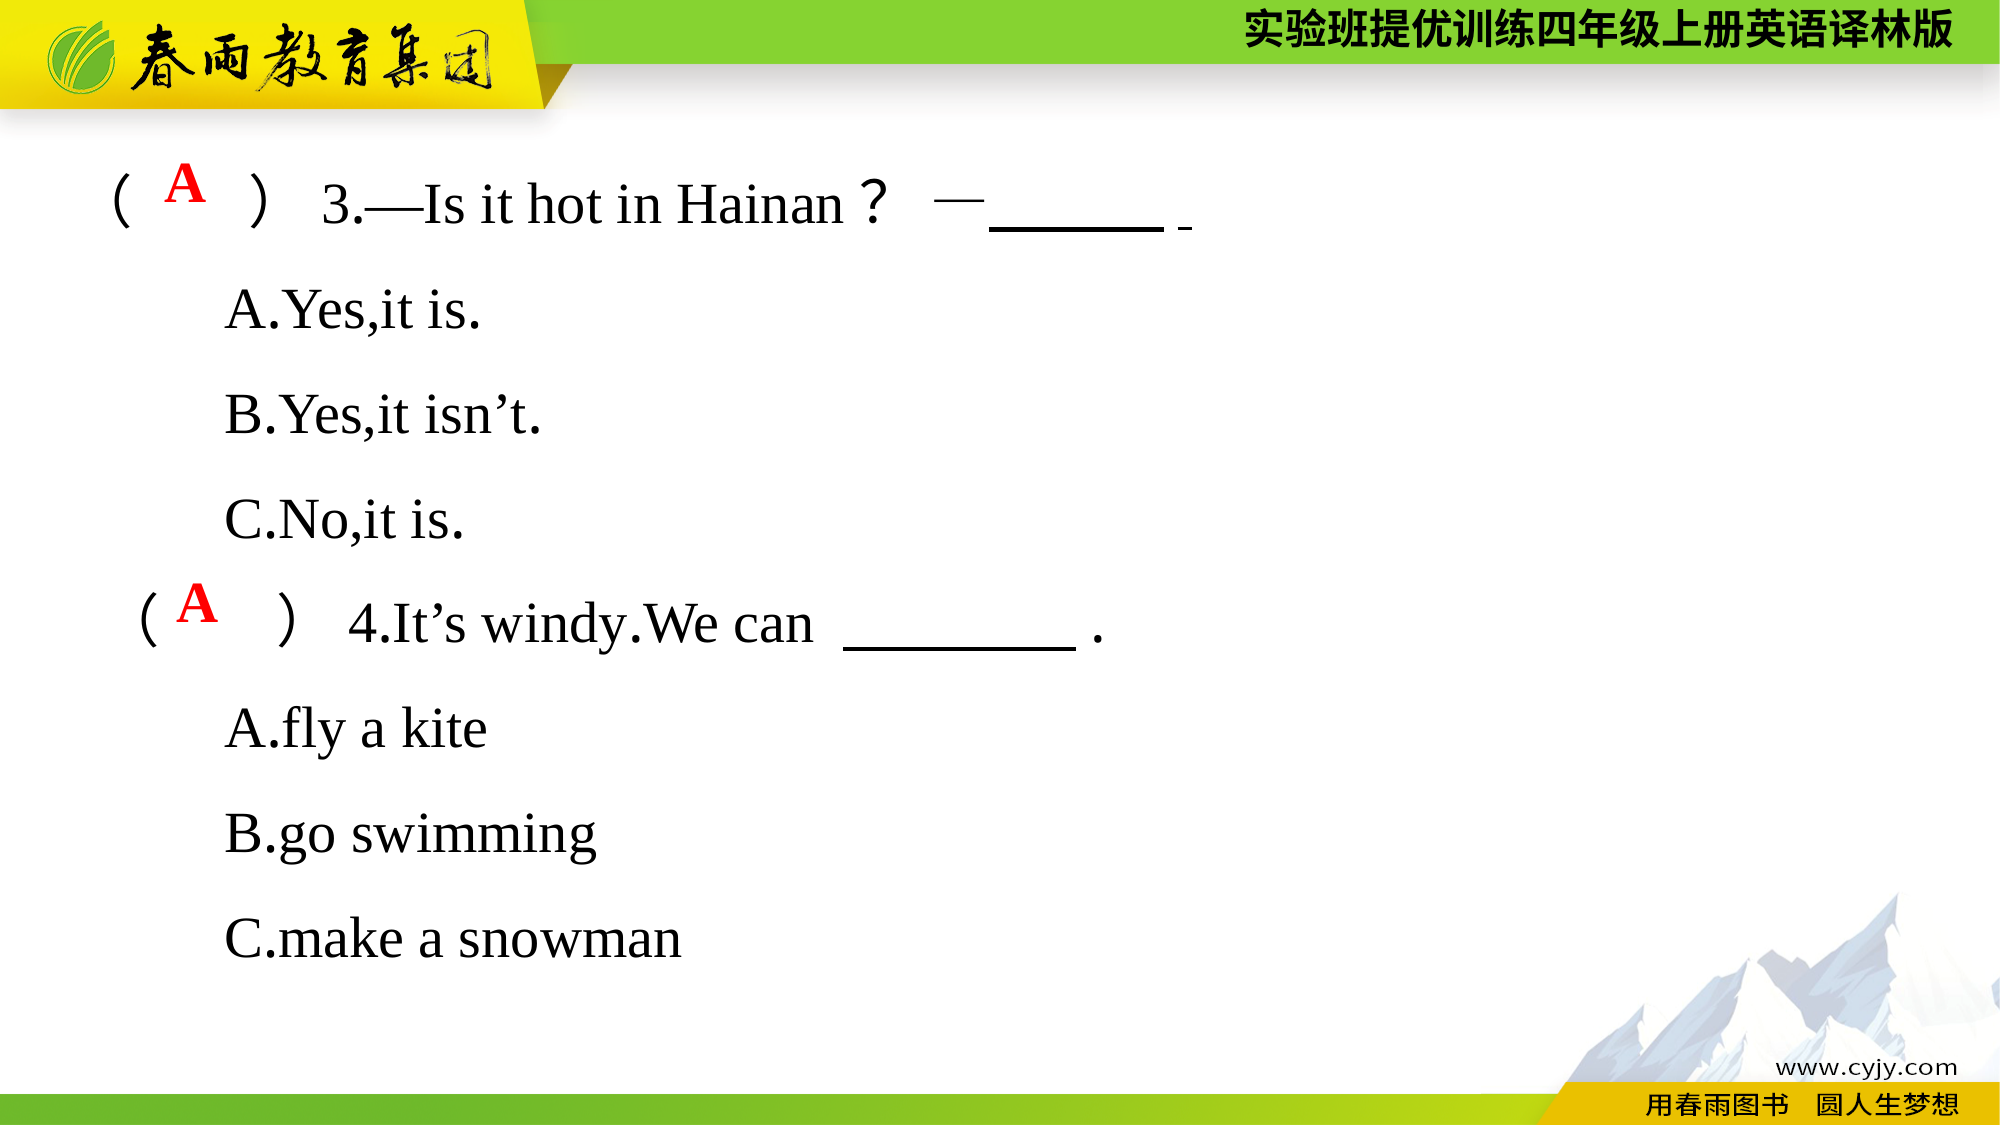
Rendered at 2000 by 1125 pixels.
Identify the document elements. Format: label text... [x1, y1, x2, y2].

picture [0, 0, 2000, 1125]
text_box （ ）4.It’s windy.We can . A.fly a kite B.go swimming C.make a snowman [59, 541, 1944, 977]
text_box A [161, 556, 234, 642]
text_box A [149, 137, 222, 222]
list （ ）3.—Is it hot in Hainan？ — . A.Yes,it is. B.Yes,it isn’t. C.No,it is. [59, 122, 1944, 541]
